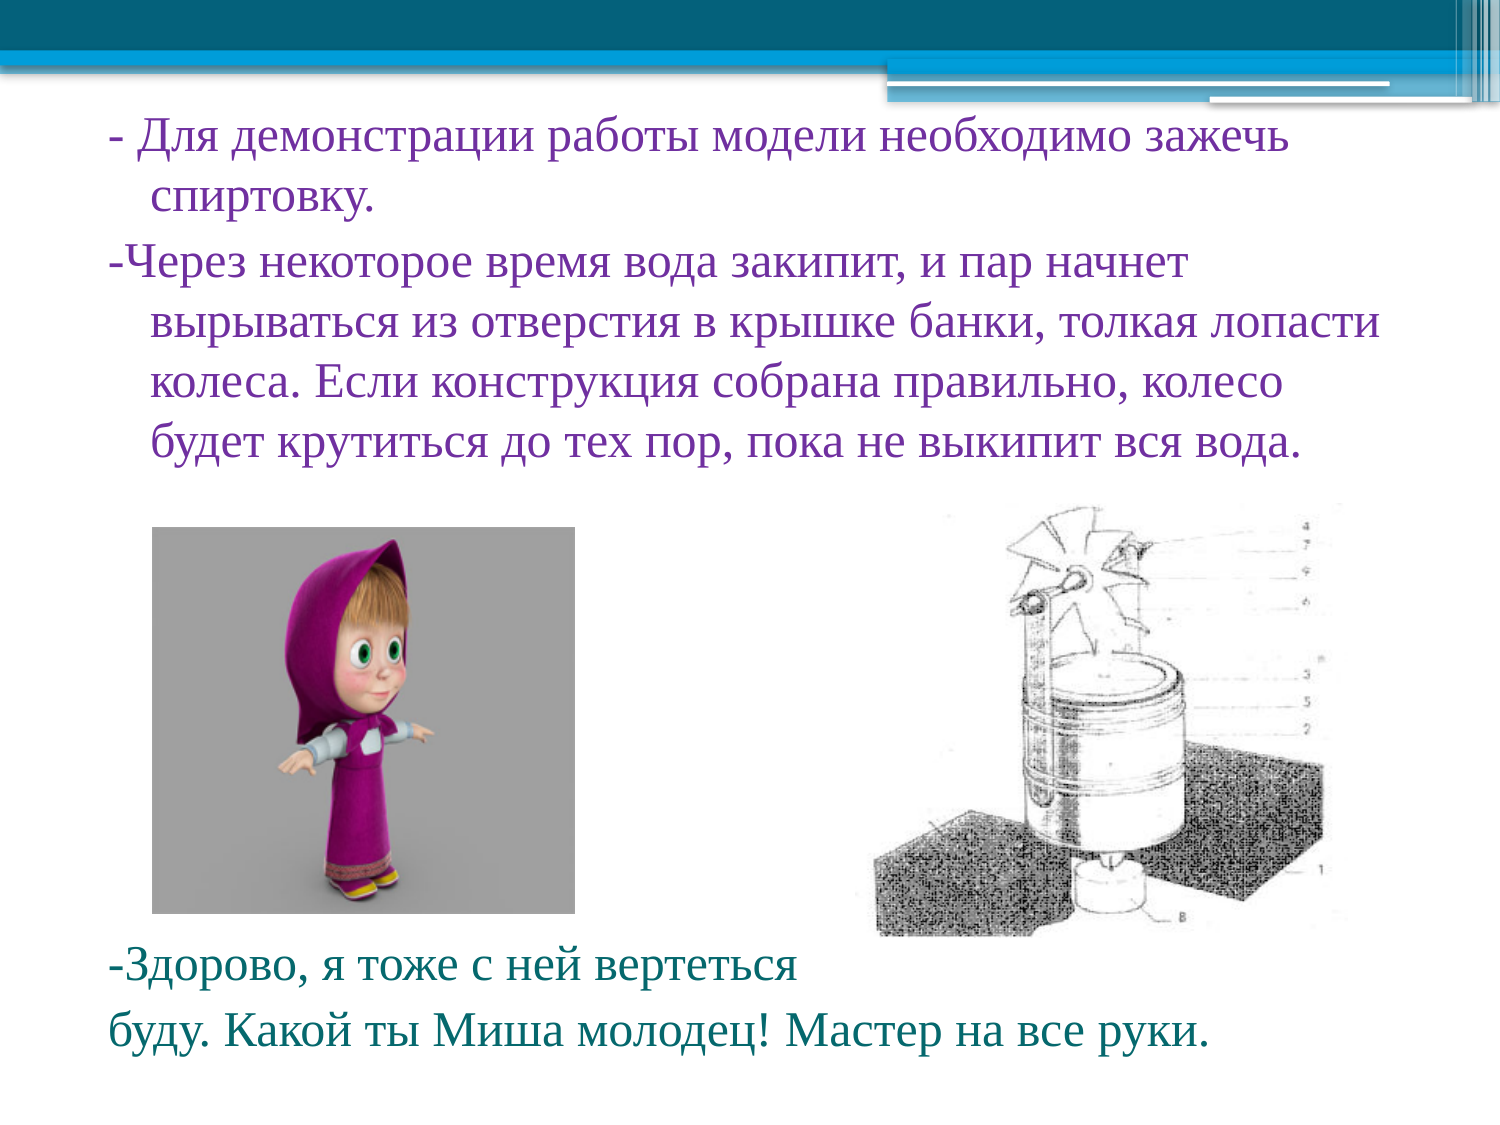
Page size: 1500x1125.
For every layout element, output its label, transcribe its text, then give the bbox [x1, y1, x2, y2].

list - Для демонстрации работы модели необходимо зажечь спиртовку. -Через некоторое время вода закипит, и пар начнет вырываться из отверстия в крышке банки, толкая лопасти колеса. Если конструкция собрана правильно, колесо будет крутиться до тех пор, пока не выкипит вся вода. -Здорово, я тоже с ней вертеться буду. Какой ты Миша молодец! Мастер на все руки. [74, 93, 1426, 1079]
picture [152, 527, 575, 915]
picture [855, 503, 1348, 938]
